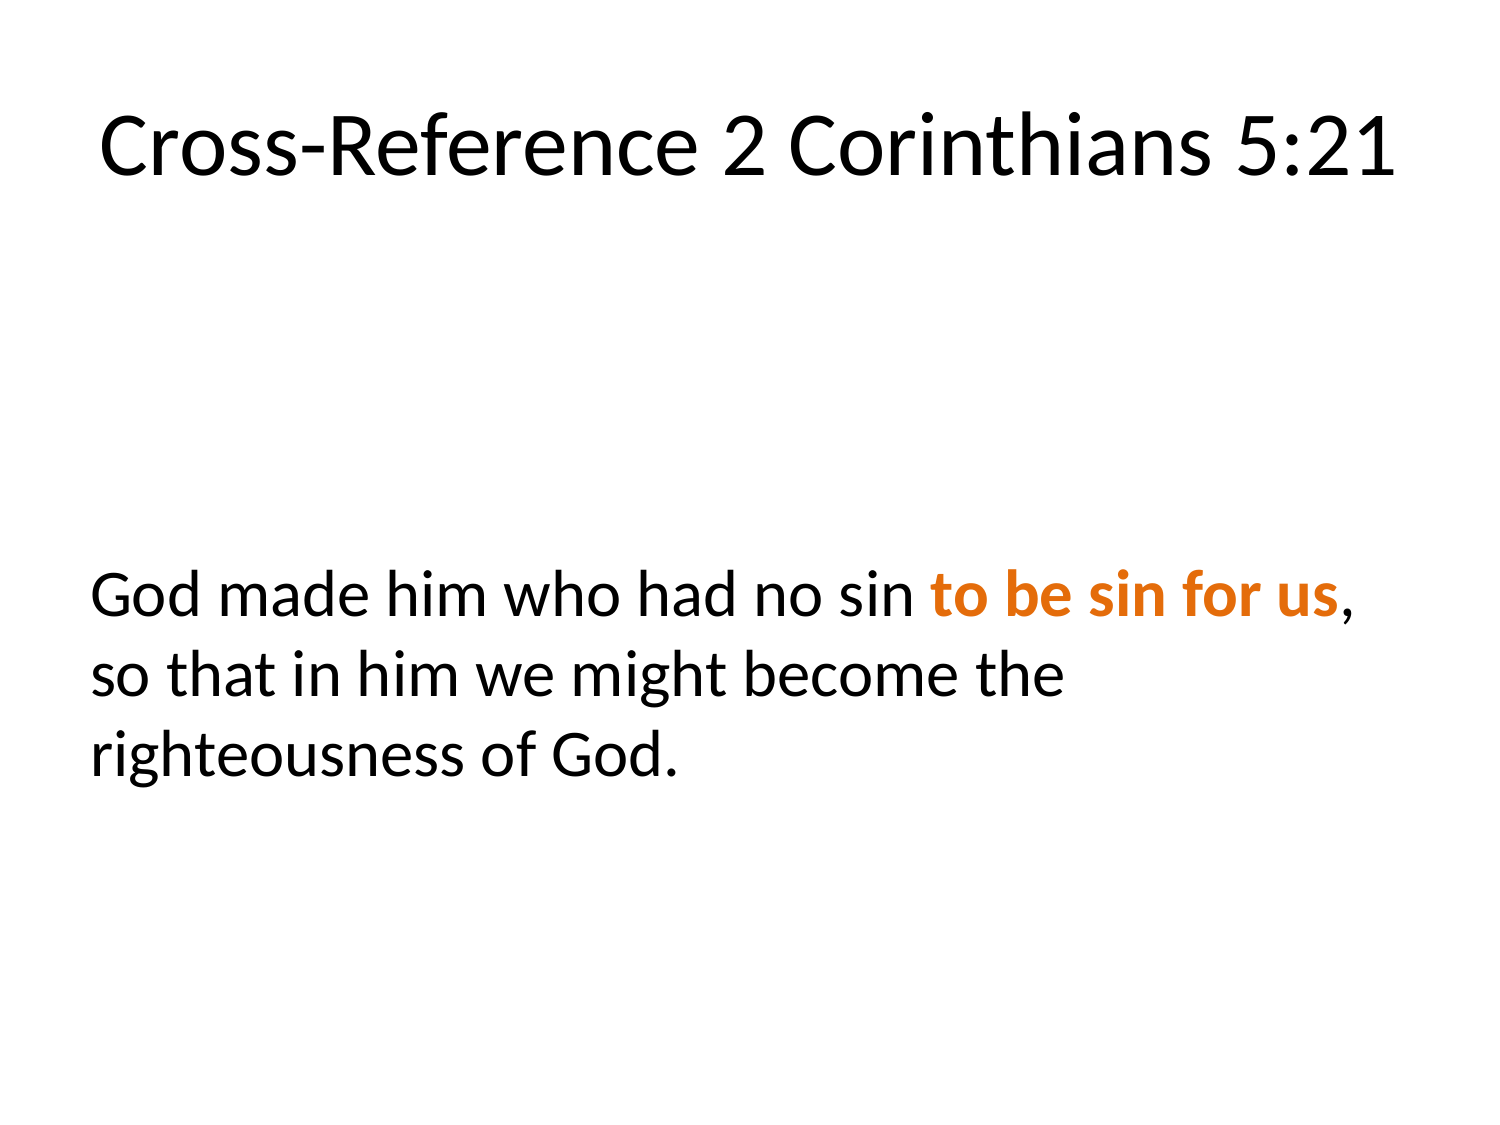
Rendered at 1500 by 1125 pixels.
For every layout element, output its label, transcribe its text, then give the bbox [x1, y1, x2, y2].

title Cross-Reference 2 Corinthians 5:21 [75, 45, 1425, 233]
list God made him who had no sin to be sin for us, so that in him we might become the righteousness of God. [75, 262, 1425, 1005]
